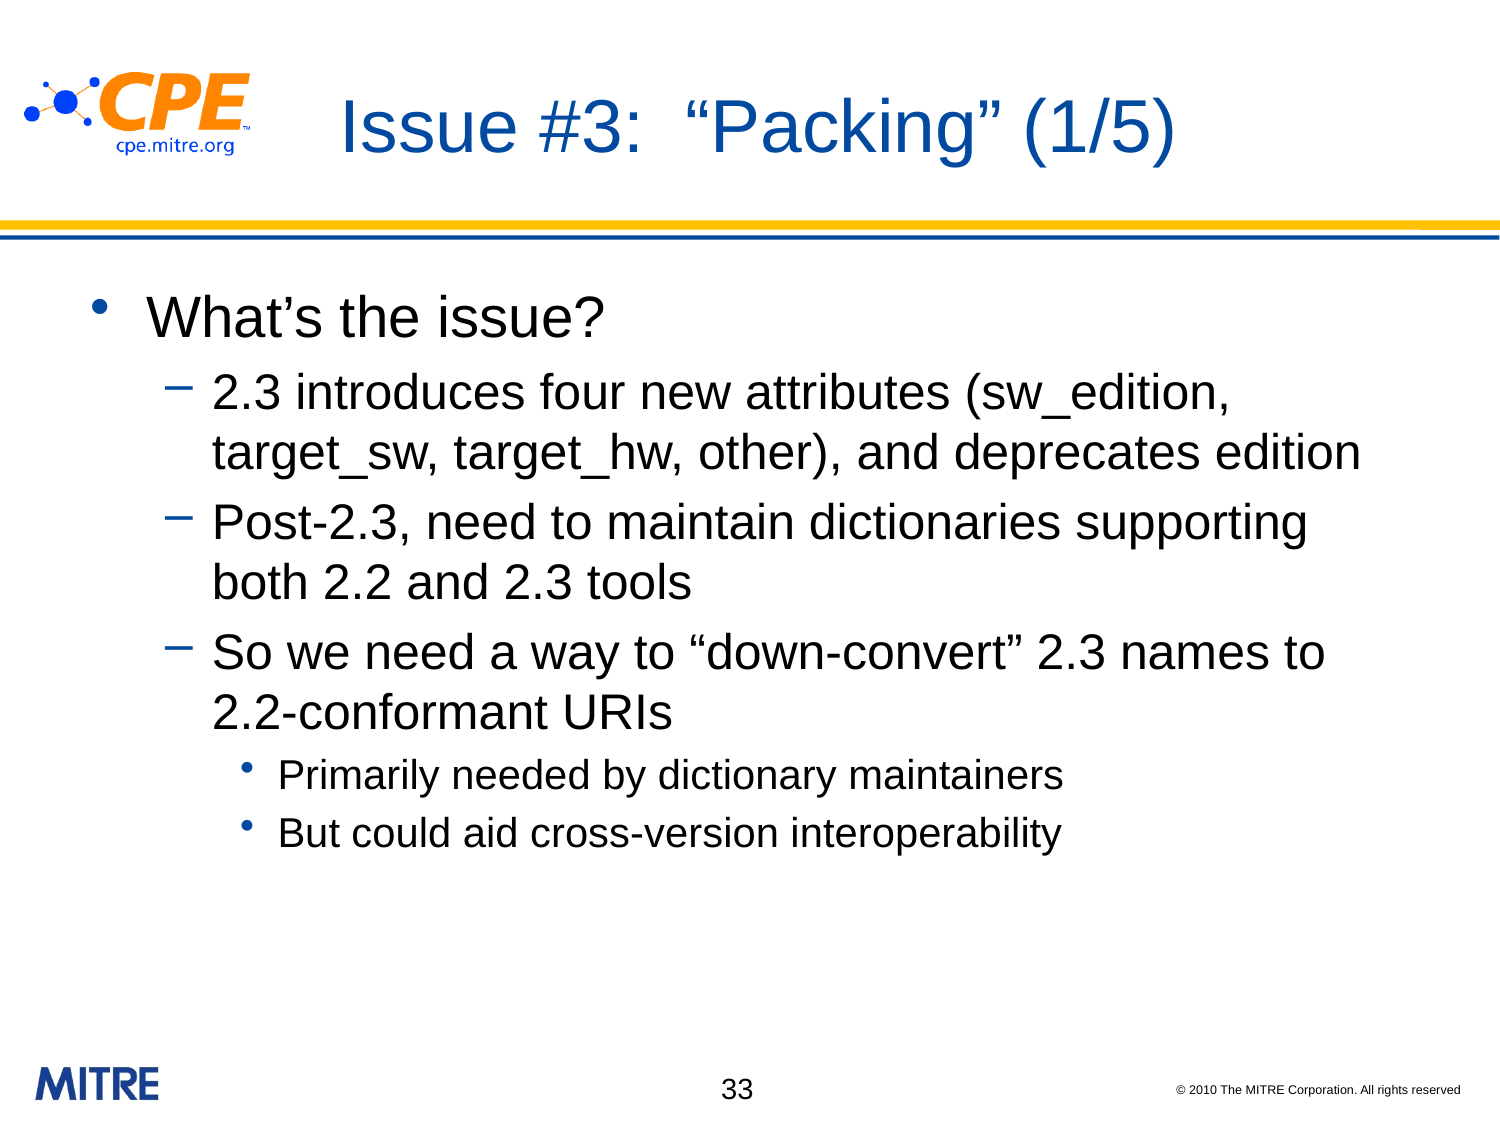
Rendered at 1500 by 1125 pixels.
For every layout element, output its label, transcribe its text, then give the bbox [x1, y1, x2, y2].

list What’s the issue? 2.3 introduces four new attributes (sw_edition, target_sw, target_hw, other), and deprecates edition Post-2.3, need to maintain dictionaries supporting both 2.2 and 2.3 tools So we need a way to “down-convert” 2.3 names to 2.2-conformant URIs Primarily needed by dictionary maintainers But could aid cross-version interoperability [74, 271, 1426, 990]
picture [30, 1064, 163, 1106]
slide_number 33 [562, 1062, 913, 1113]
picture [24, 72, 250, 156]
title Issue #3: “Packing” (1/5) [324, 44, 1438, 201]
